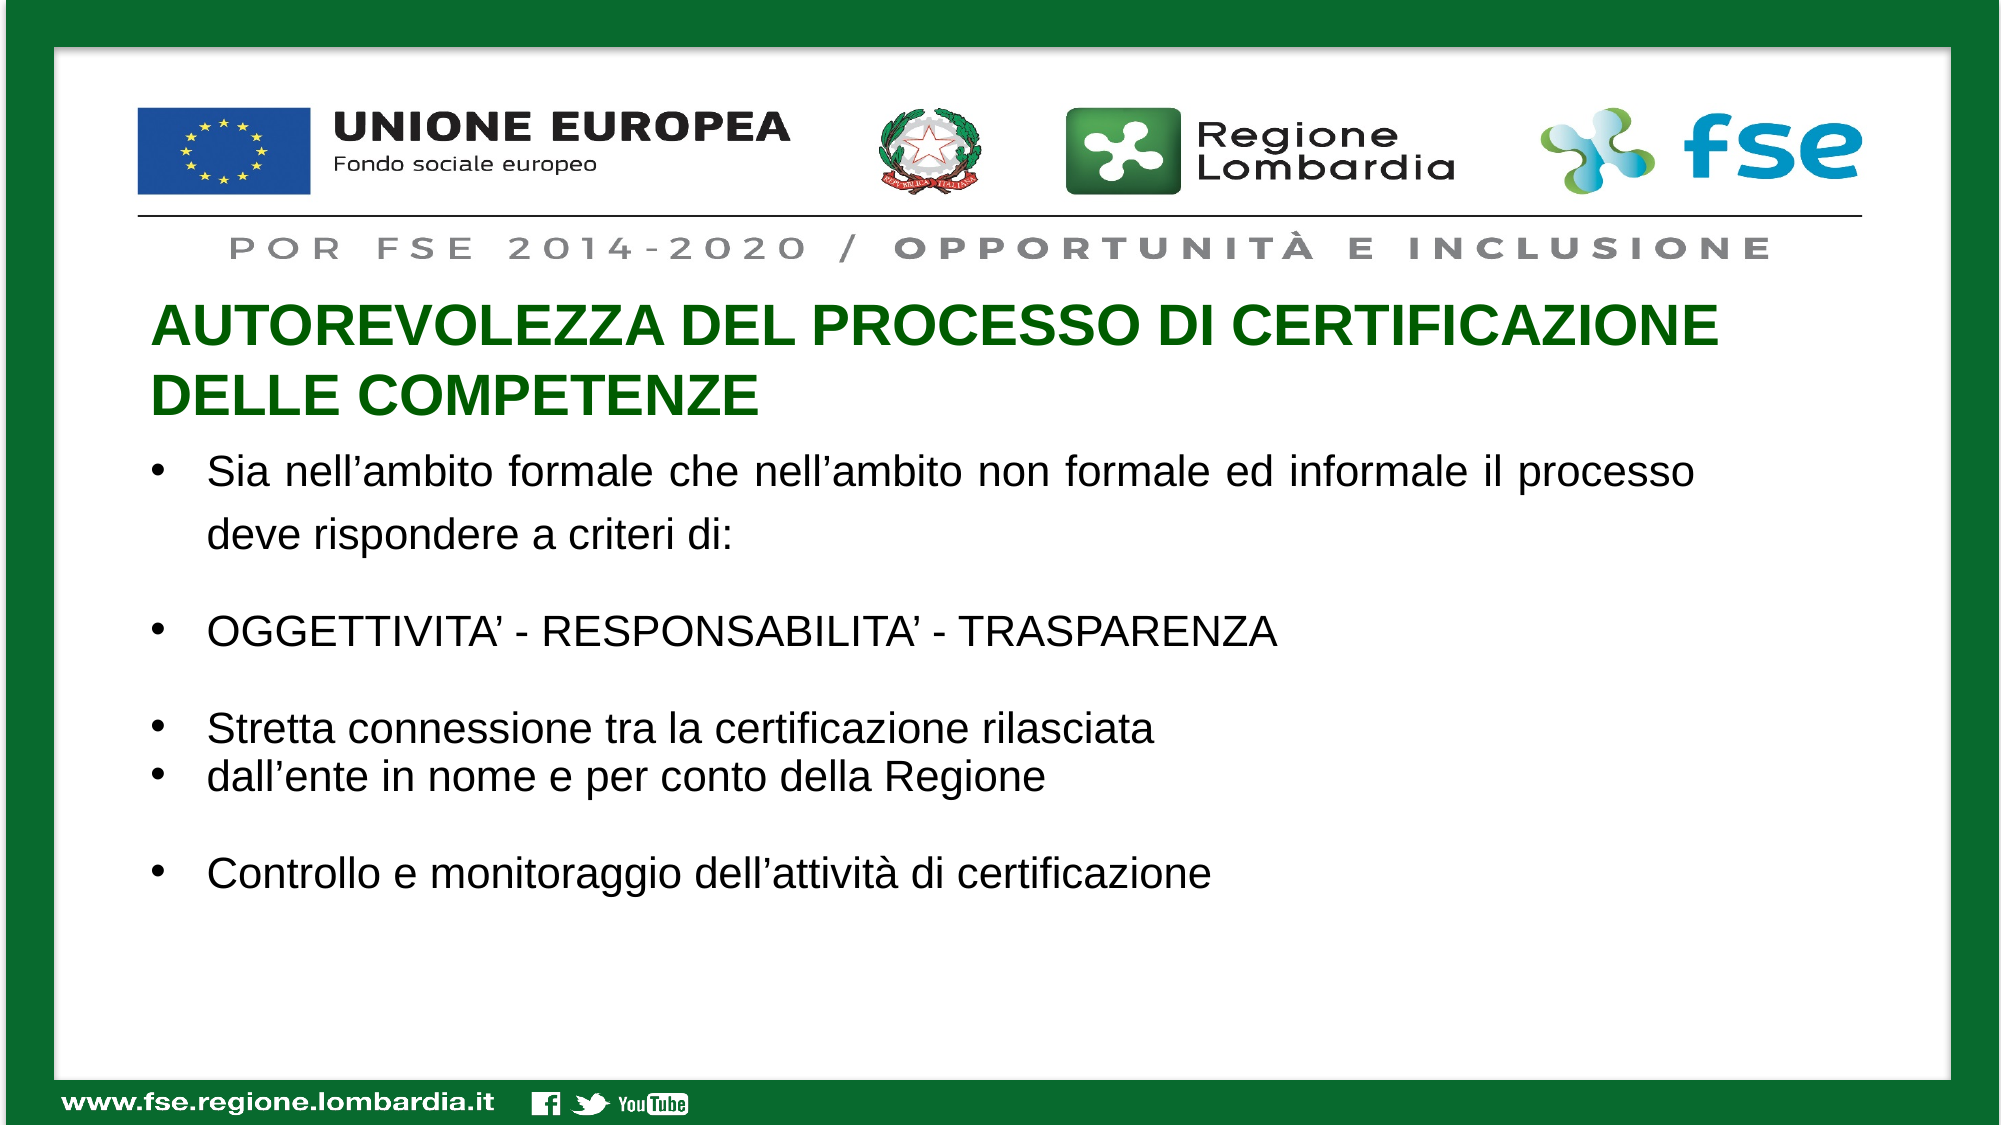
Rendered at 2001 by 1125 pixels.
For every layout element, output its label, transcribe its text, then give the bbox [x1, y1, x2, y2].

title AUTOREVOLEZZA DEL PROCESSO DI CERTIFICAZIONE DELLE COMPETENZE [135, 288, 1772, 426]
picture [60, 1091, 689, 1116]
subtitle Sia nell’ambito formale che nell’ambito non formale ed informale il processo deve rispondere a criteri di: OGGETTIVITA’ - RESPONSABILITA’ - TRASPARENZA Stretta connessione tra la certificazione rilasciata dall’ente in nome e per conto della Regione Controllo e monitoraggio dell’attività di certificazione [135, 425, 1712, 1057]
picture [132, 103, 1867, 267]
